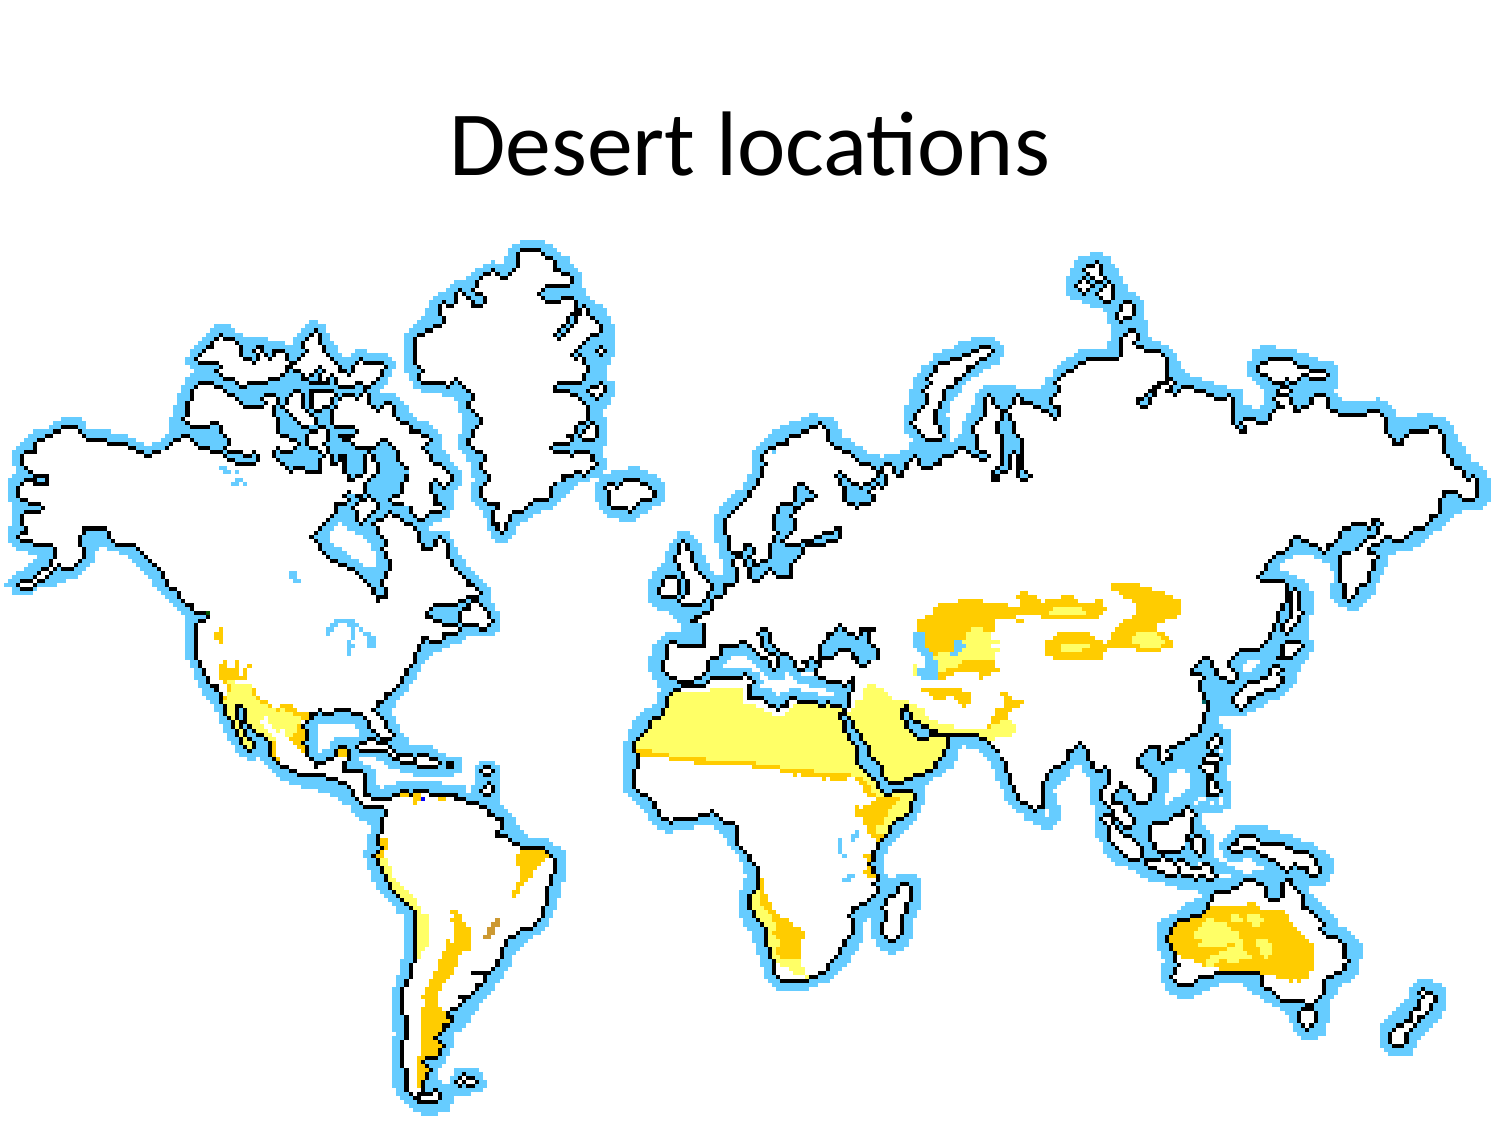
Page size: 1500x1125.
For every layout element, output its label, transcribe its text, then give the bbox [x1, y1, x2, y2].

title Desert locations [74, 44, 1426, 231]
picture [0, 232, 1500, 1125]
